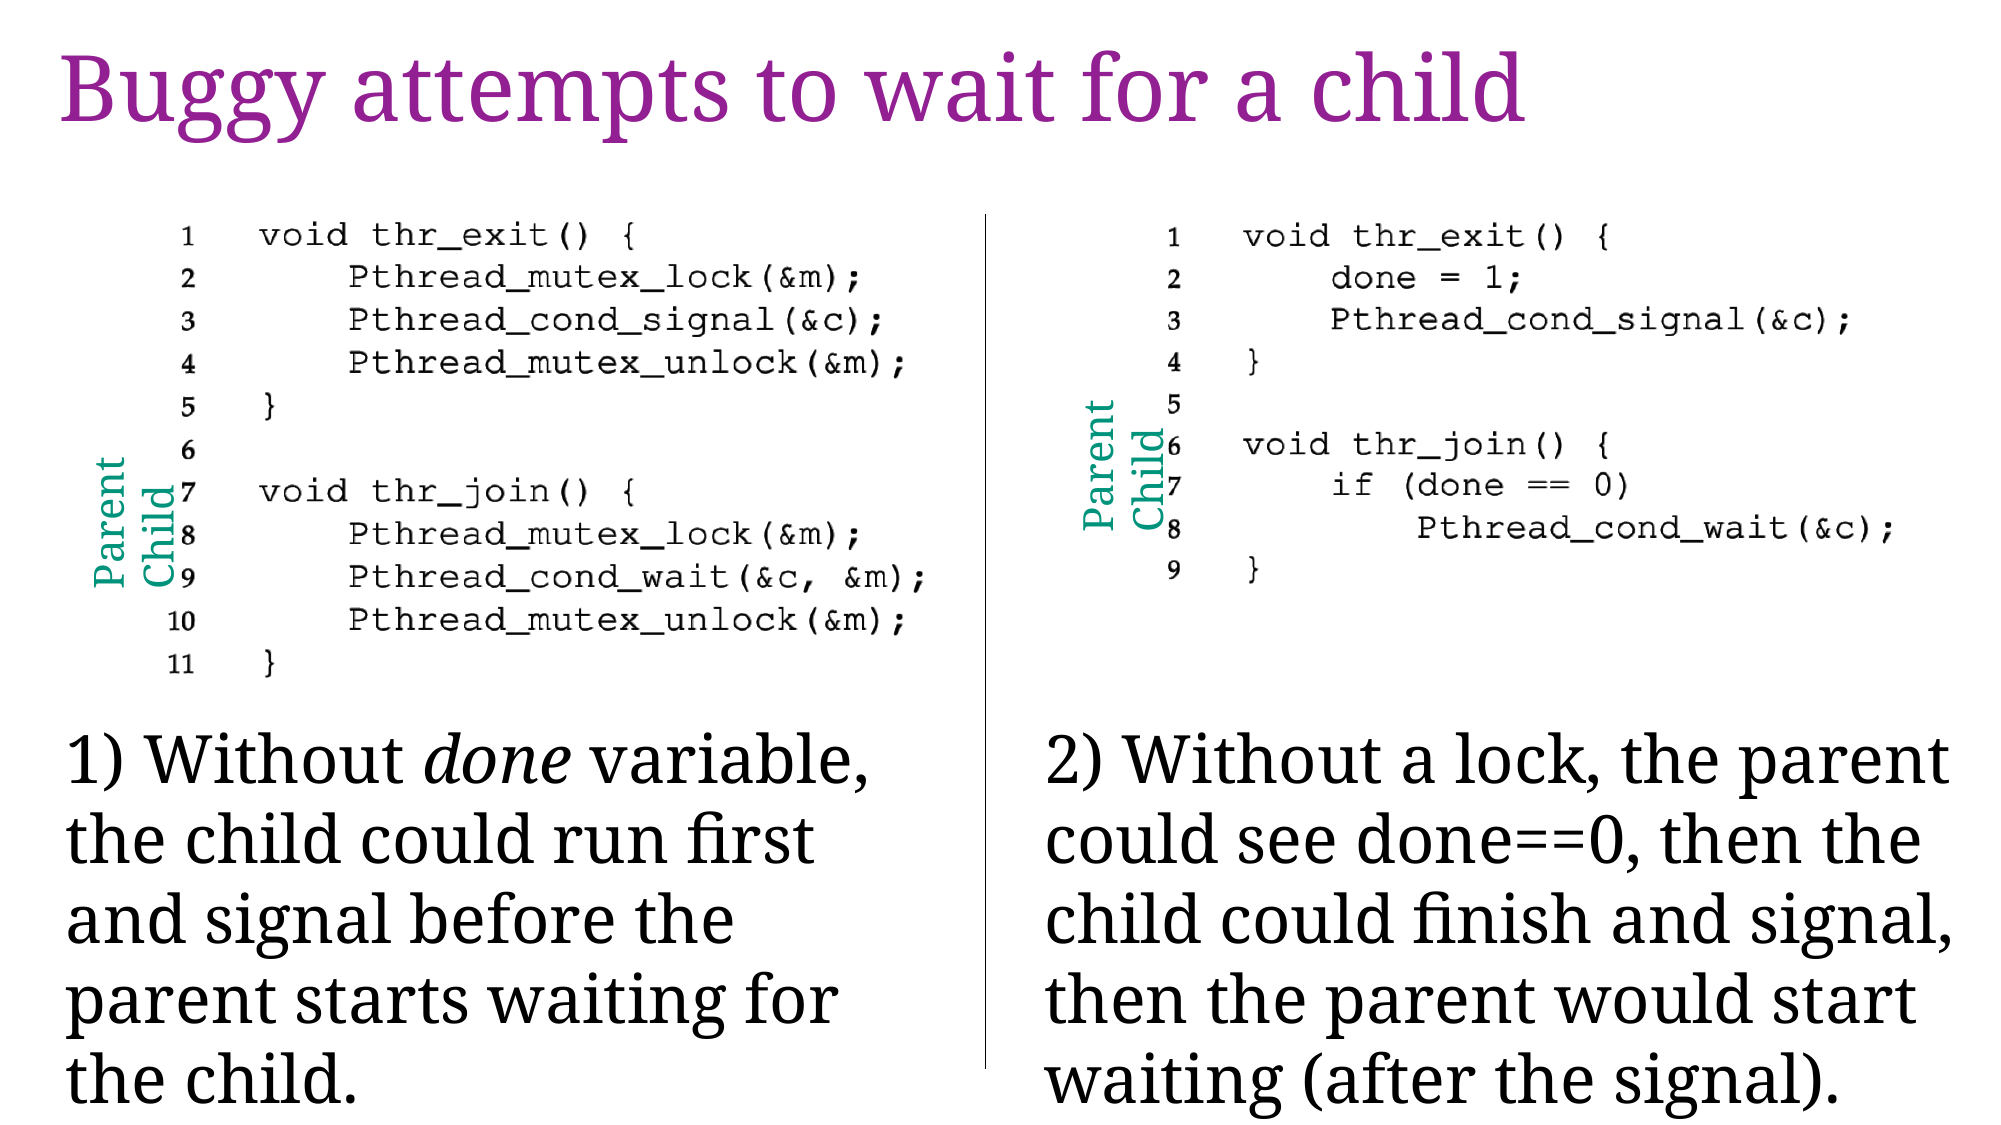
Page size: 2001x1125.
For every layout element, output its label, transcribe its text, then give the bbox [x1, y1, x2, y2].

text_box Parent Child [1064, 178, 1179, 548]
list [140, 216, 933, 683]
text_box Parent Child [74, 183, 190, 604]
title Buggy attempts to wait for a child [43, 25, 1953, 158]
text_box 2) Without a lock, the parent could see done==0, then the child could finish and signal, then the parent would start waiting (after the signal). [1029, 709, 2000, 1125]
text_box 1) Without done variable, the child could run first and signal before the parent starts waiting for the child. [50, 709, 933, 1125]
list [1157, 221, 1897, 585]
